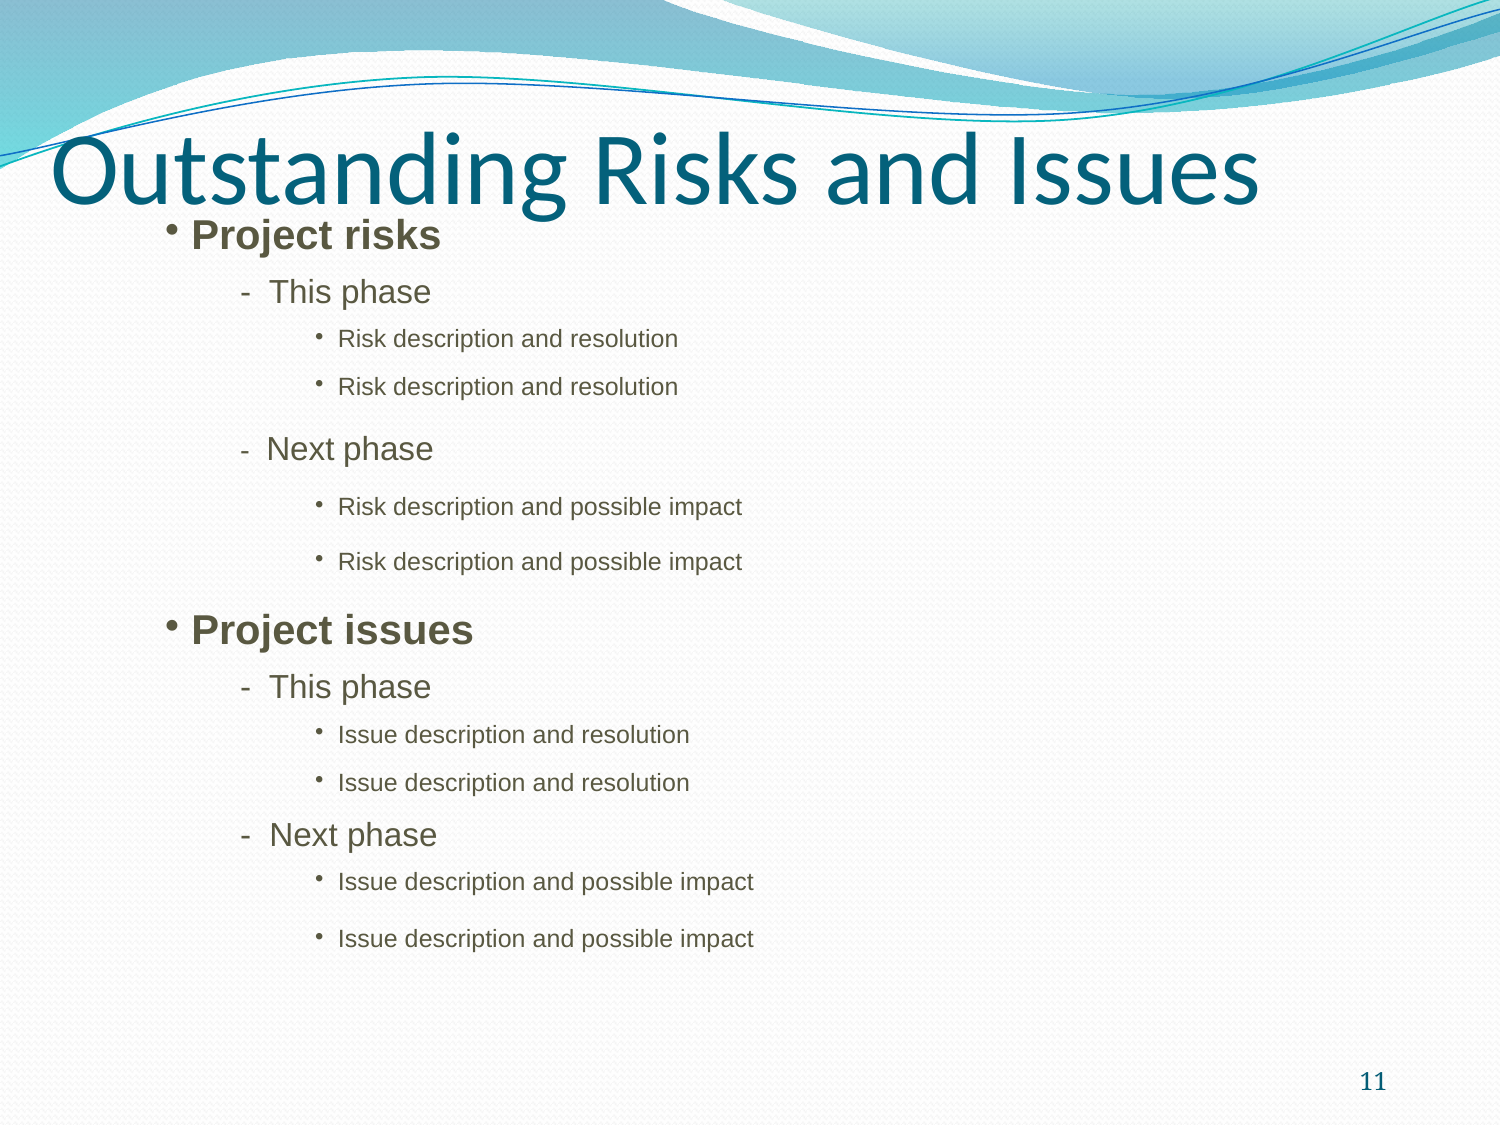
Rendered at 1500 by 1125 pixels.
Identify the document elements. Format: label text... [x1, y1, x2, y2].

slide_number 11 [1074, 1025, 1388, 1100]
table_cell Risk description and resolution [150, 318, 1225, 365]
table_cell Risk description and possible impact [150, 540, 1225, 600]
table_cell - Next phase [150, 808, 1225, 861]
table_cell Issue description and possible impact [150, 918, 1225, 972]
title Outstanding Risks and Issues [50, 37, 1463, 225]
table_cell Risk description and possible impact [150, 486, 1225, 540]
table_cell Project issues [150, 600, 1225, 661]
table_cell Issue description and possible impact [150, 861, 1225, 918]
table_cell - Next phase [150, 423, 1225, 486]
table_cell - This phase [150, 661, 1225, 713]
table_cell Issue description and resolution [150, 761, 1225, 808]
table_cell Issue description and resolution [150, 713, 1225, 761]
table_header Project risks [150, 204, 1225, 266]
table_cell - This phase [150, 266, 1225, 318]
table_cell Risk description and resolution [150, 365, 1225, 423]
